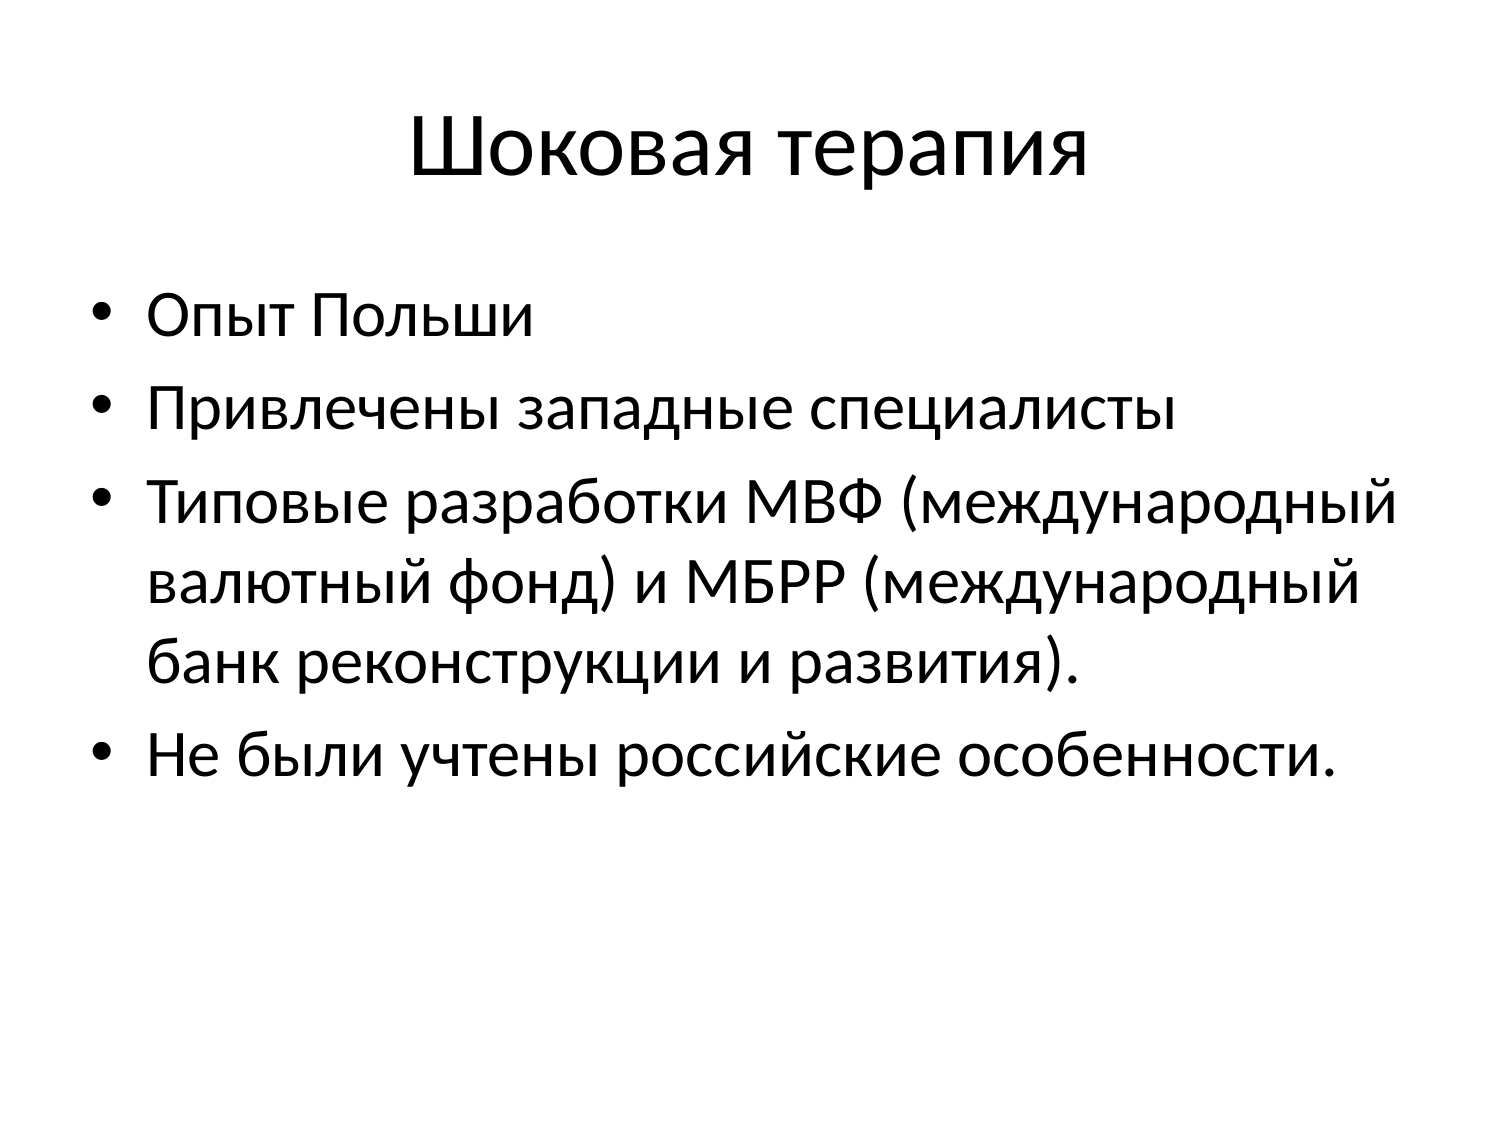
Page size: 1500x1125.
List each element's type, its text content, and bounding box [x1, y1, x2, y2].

title Шоковая терапия [75, 45, 1425, 233]
list Опыт Польши Привлечены западные специалисты Типовые разработки МВФ (международный валютный фонд) и МБРР (международный банк реконструкции и развития). Не были учтены российские особенности. [75, 262, 1425, 1005]
